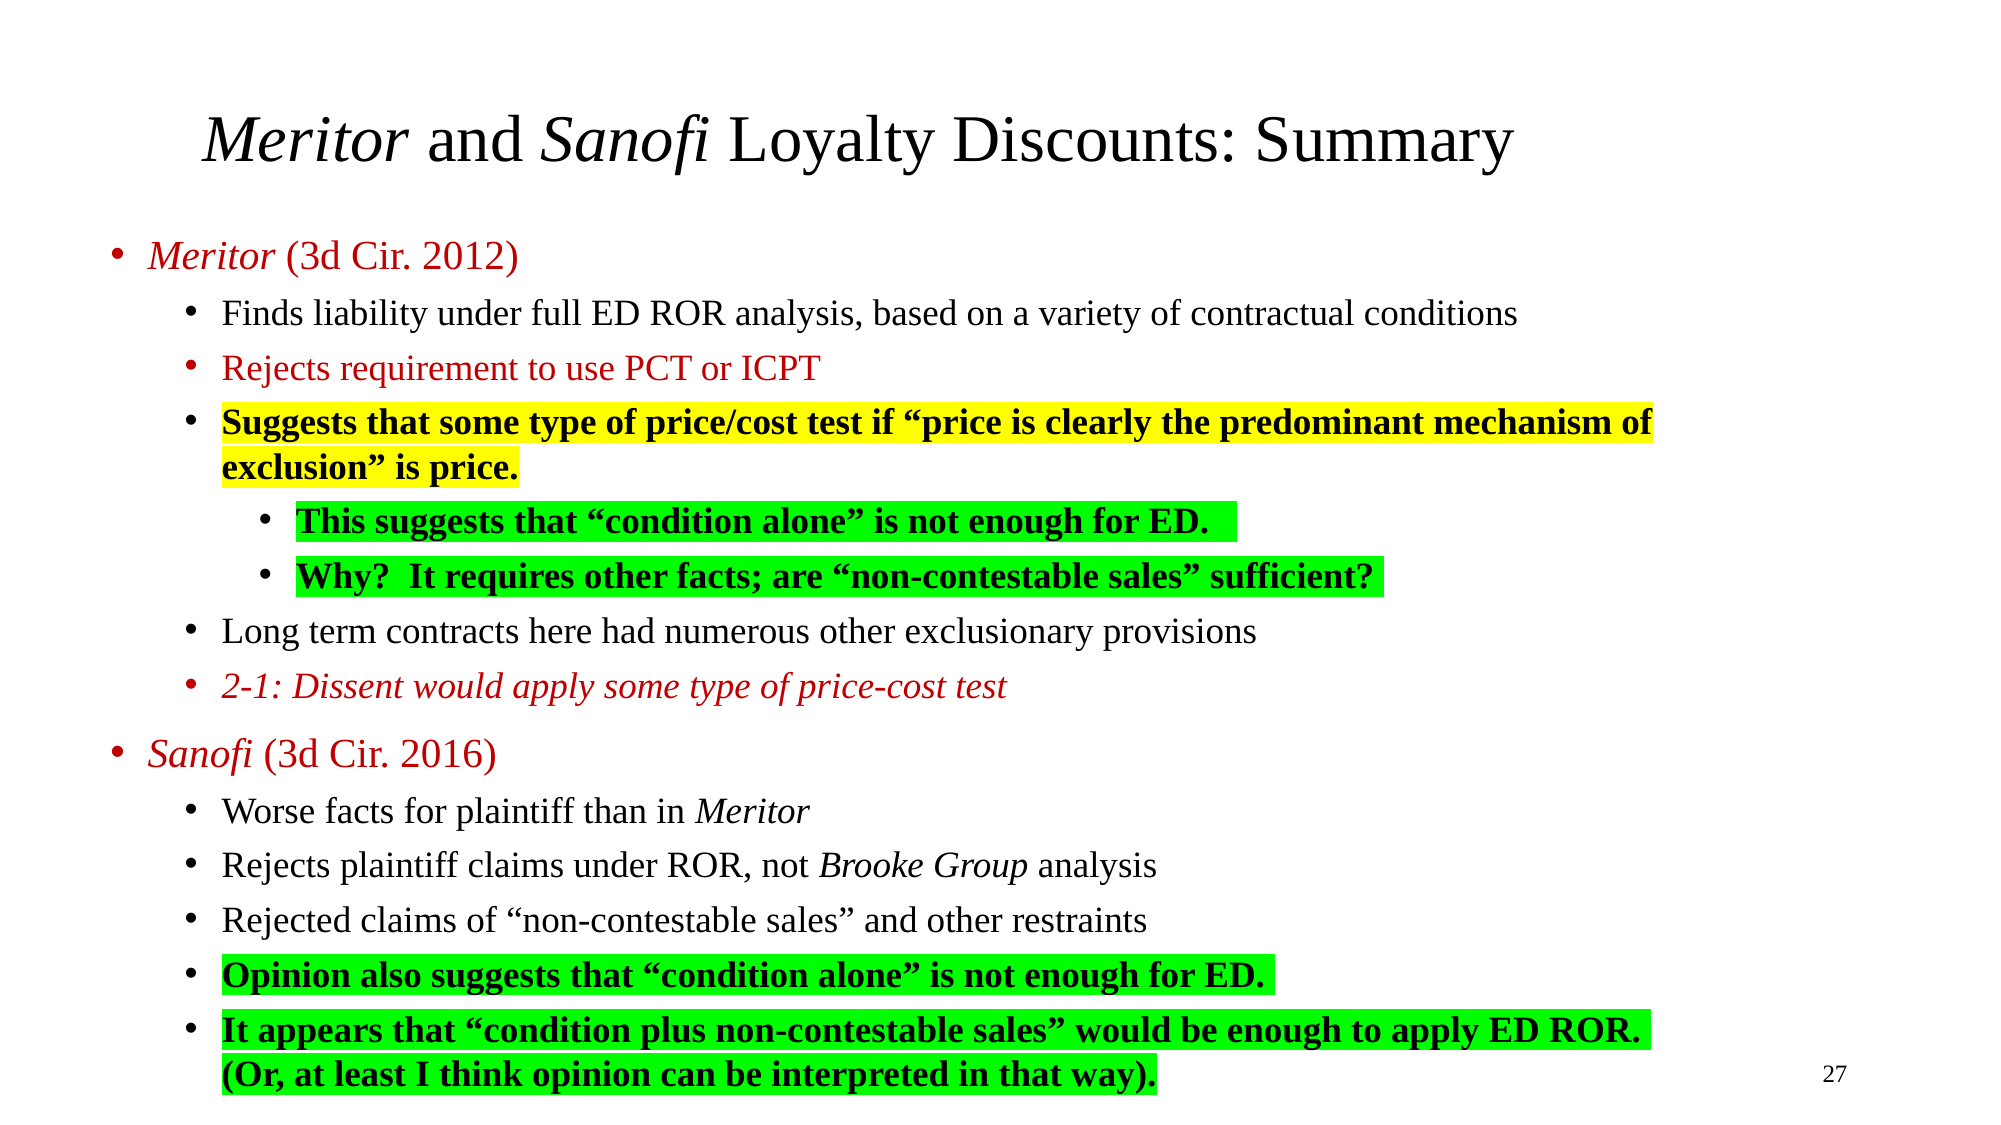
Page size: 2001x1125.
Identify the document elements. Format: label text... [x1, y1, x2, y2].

list Meritor (3d Cir. 2012) Finds liability under full ED ROR analysis, based on a variety of contractual conditions Rejects requirement to use PCT or ICPT Suggests that some type of price/cost test if “price is clearly the predominant mechanism of exclusion” is price. This suggests that “condition alone” is not enough for ED. Why? It requires other facts; are “non-contestable sales” sufficient? Long term contracts here had numerous other exclusionary provisions 2-1: Dissent would apply some type of price-cost test Sanofi (3d Cir. 2016) Worse facts for plaintiff than in Meritor Rejects plaintiff claims under ROR, not Brooke Group analysis Rejected claims of “non-contestable sales” and other restraints Opinion also suggests that “condition alone” is not enough for ED. It appears that “condition plus non-contestable sales” would be enough to apply ED ROR. (Or, at least I think opinion can be interpreted in that way). [95, 220, 1675, 1103]
title Meritor and Sanofi Loyalty Discounts: Summary [187, 31, 1547, 220]
slide_number 27 [1412, 1042, 1863, 1103]
